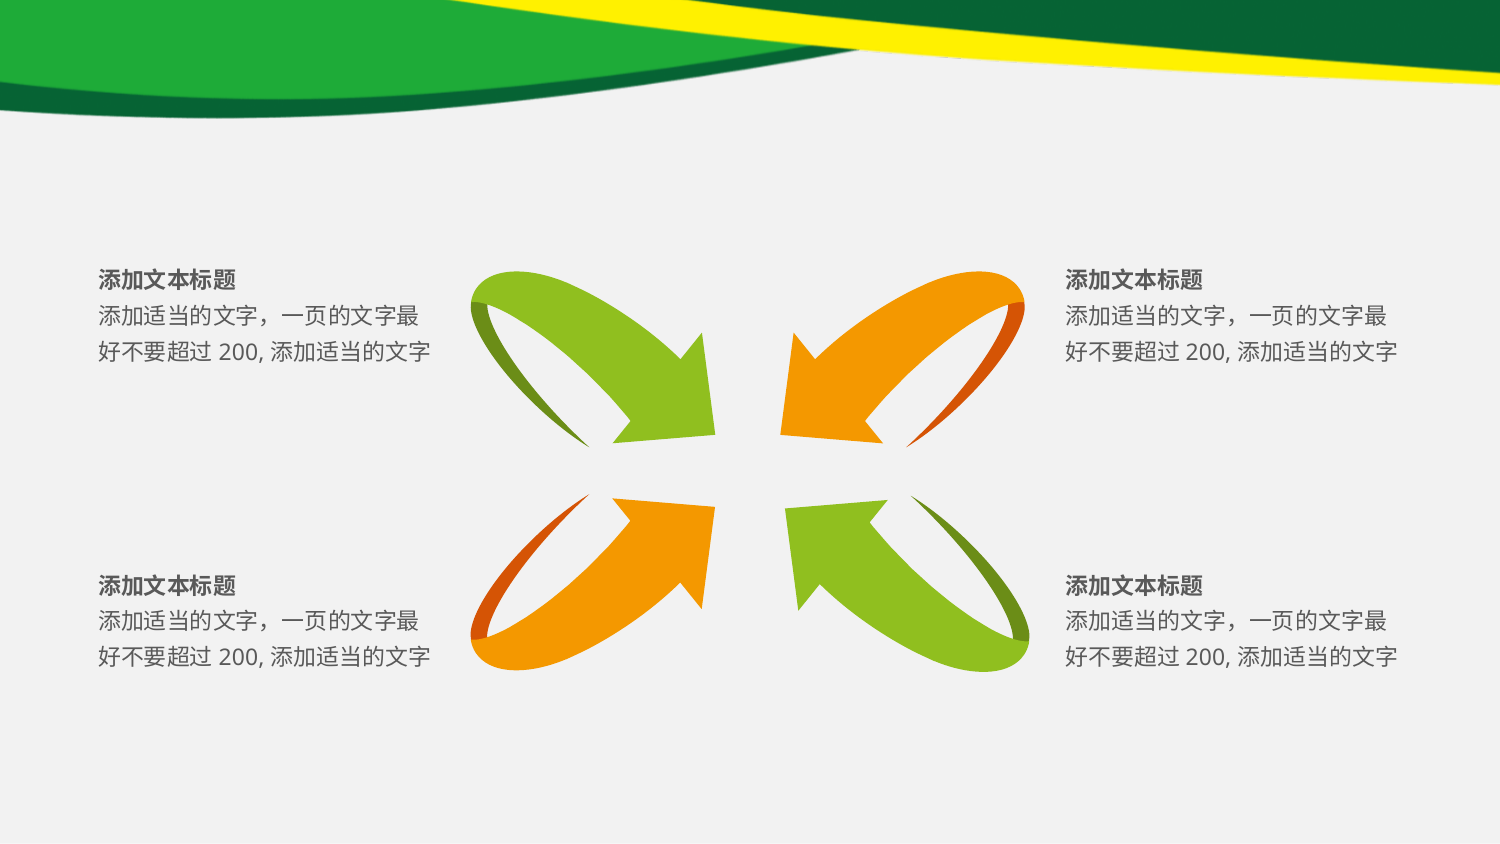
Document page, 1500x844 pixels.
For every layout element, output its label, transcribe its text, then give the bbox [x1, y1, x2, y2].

text_box [470, 498, 716, 671]
text_box [784, 499, 1030, 672]
text_box [780, 271, 1025, 444]
text_box 添加文本标题 添加适当的文字，一页的文字最好不要超过200,添加适当的文字 [1053, 557, 1414, 676]
text_box [471, 271, 716, 444]
text_box 添加文本标题 添加适当的文字，一页的文字最好不要超过200,添加适当的文字 [86, 557, 446, 676]
text_box [910, 495, 1030, 641]
text_box [470, 303, 590, 448]
text_box [906, 303, 1025, 448]
picture [0, 0, 1500, 119]
text_box [470, 494, 590, 639]
text_box 添加文本标题 添加适当的文字，一页的文字最好不要超过200,添加适当的文字 [1053, 251, 1414, 371]
text_box 添加文本标题 添加适当的文字，一页的文字最好不要超过200,添加适当的文字 [86, 251, 446, 371]
